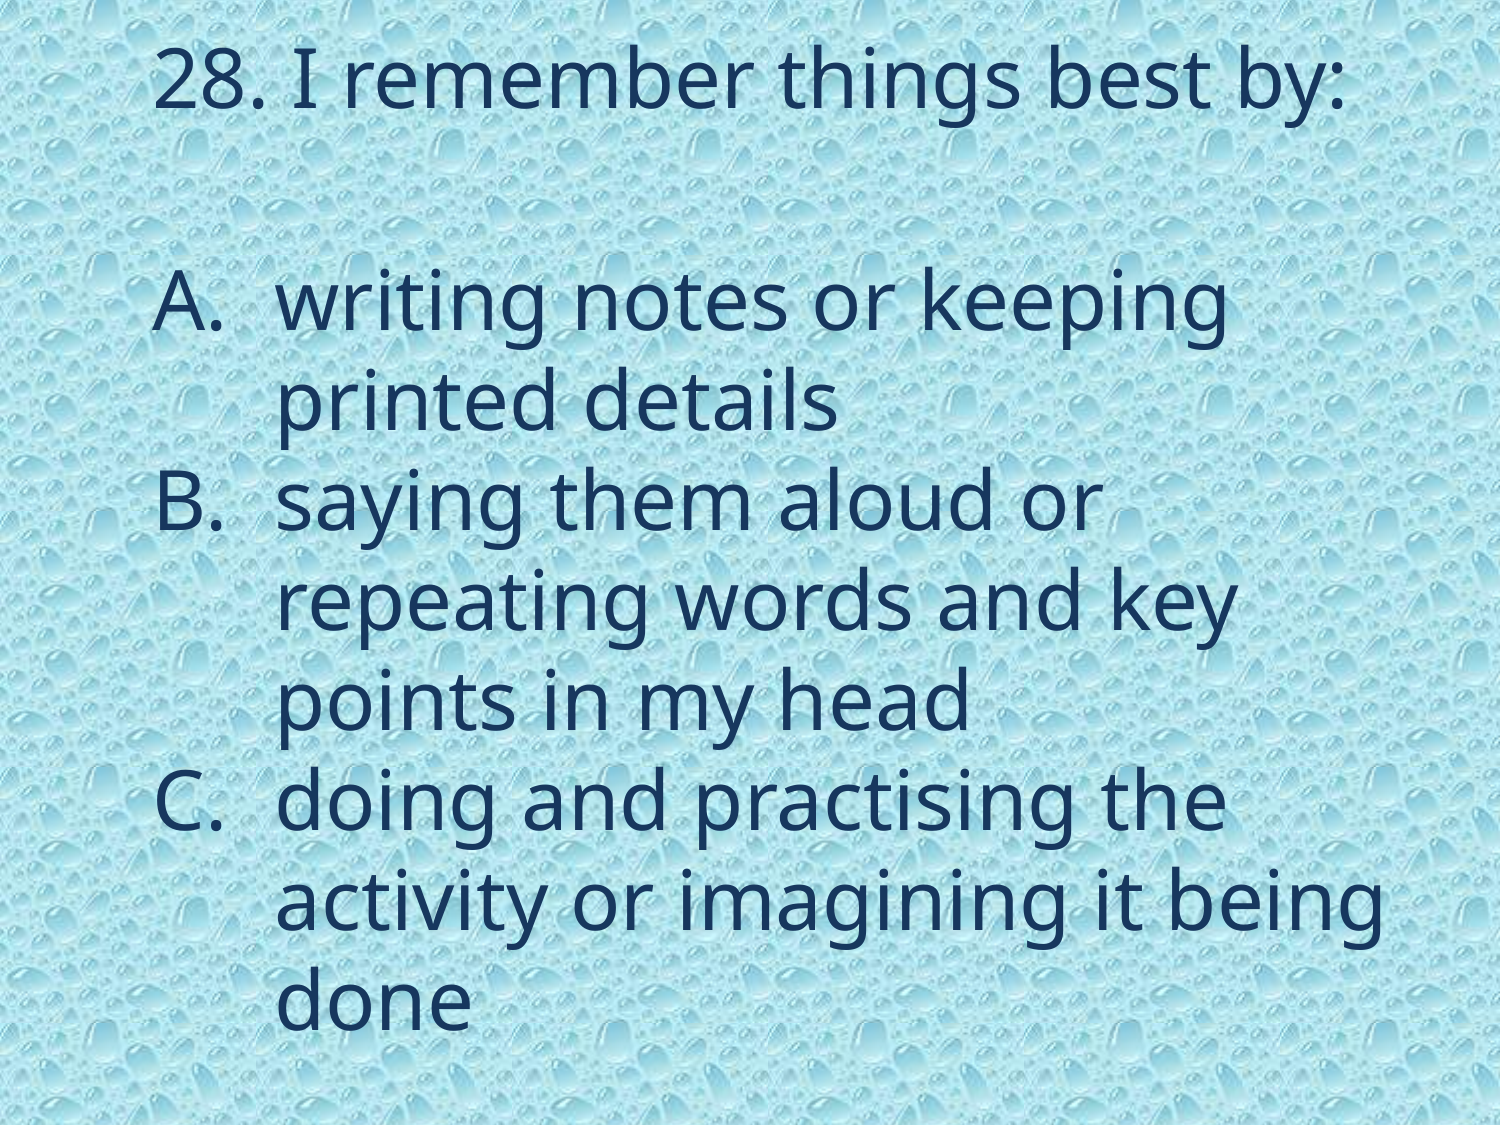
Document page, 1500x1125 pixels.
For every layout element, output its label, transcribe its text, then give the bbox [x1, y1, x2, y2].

text_box 28. I remember things best by: writing notes or keeping printed details saying them aloud or repeating words and key points in my head doing and practising the activity or imagining it being done [137, 17, 1413, 1055]
picture [0, 0, 1500, 1125]
